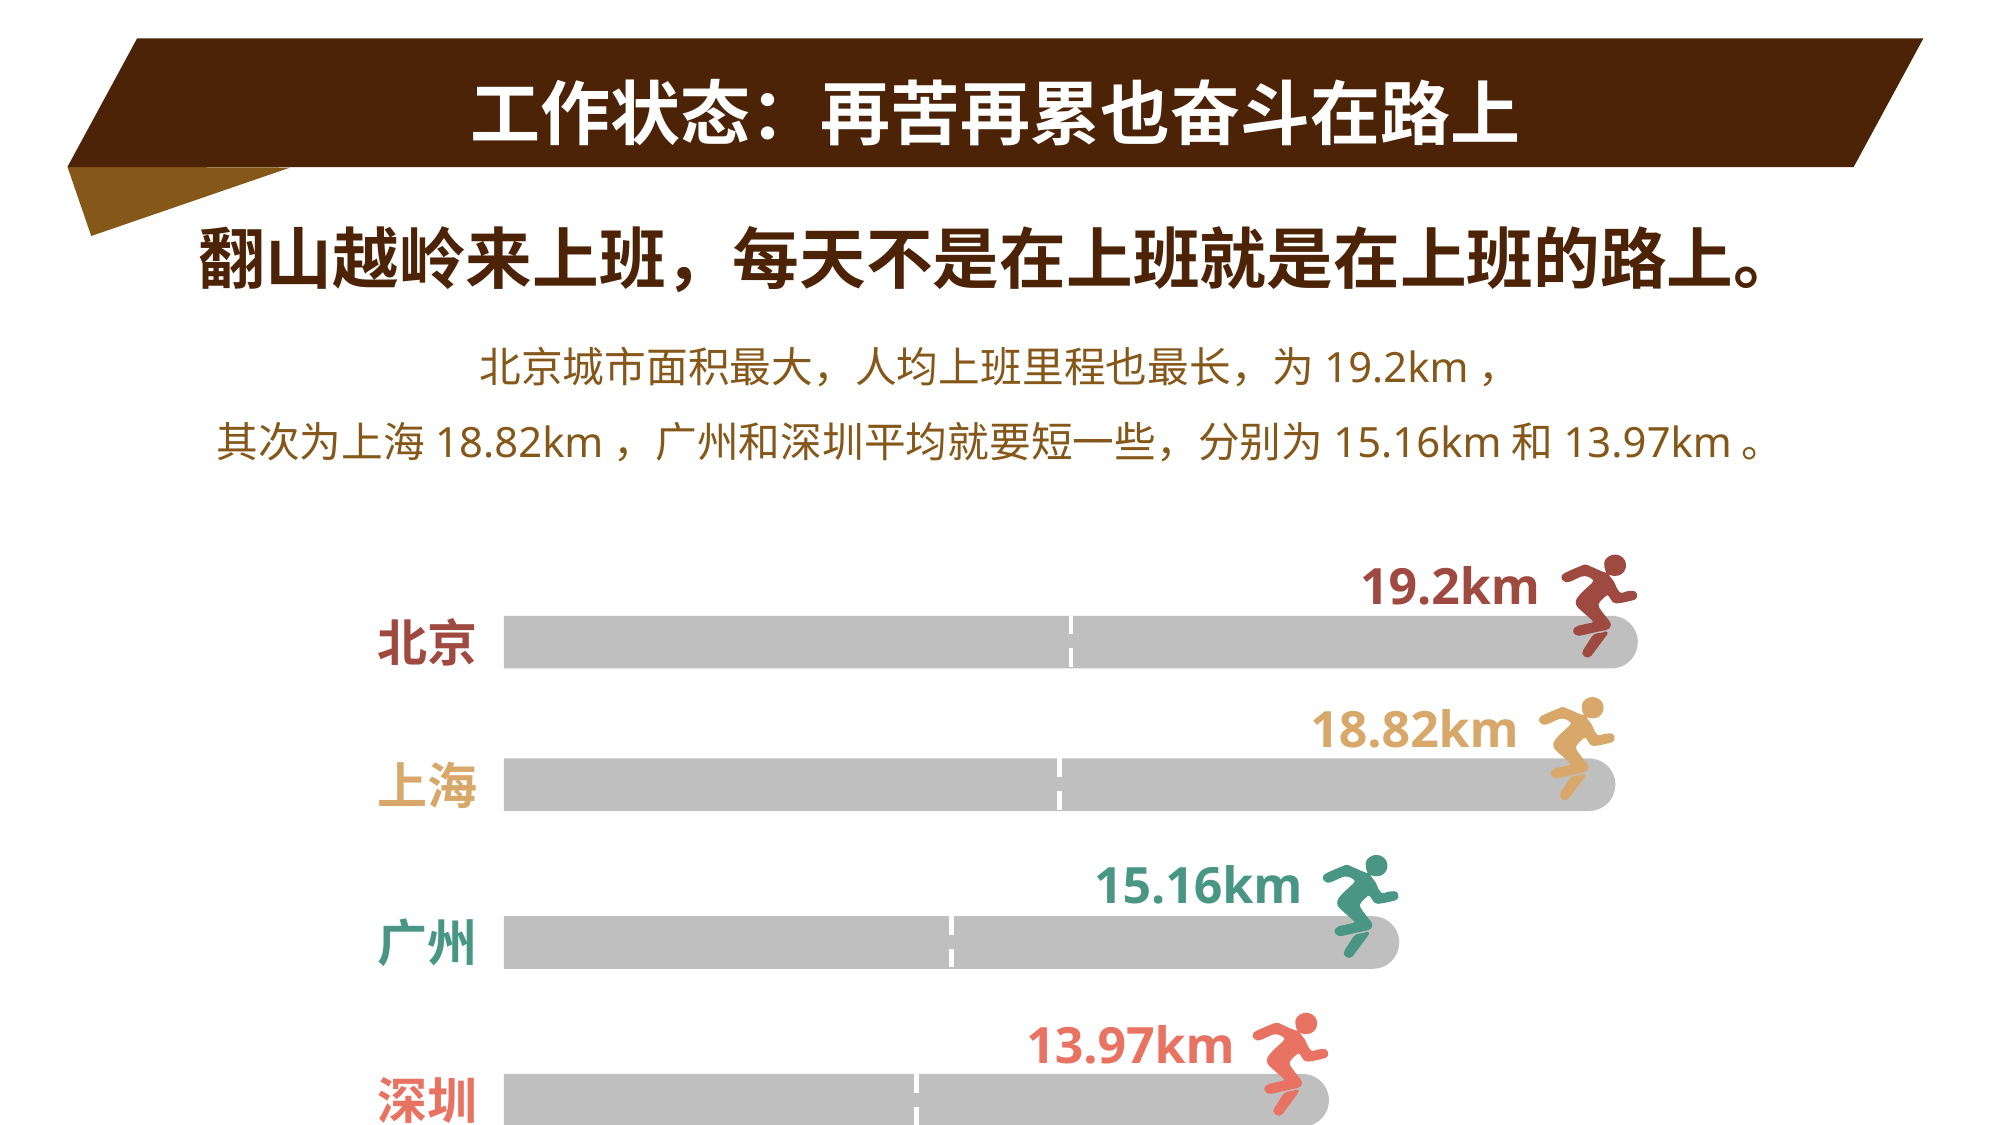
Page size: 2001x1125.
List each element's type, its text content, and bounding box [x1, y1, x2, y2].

text_box 广州 [363, 904, 493, 980]
text_box [502, 1072, 1325, 1125]
text_box 深圳 [363, 1062, 493, 1125]
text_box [1538, 696, 1616, 801]
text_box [1560, 553, 1638, 659]
text_box 19.2km [1345, 547, 1555, 622]
text_box [502, 915, 1395, 970]
text_box 18.82km [1295, 689, 1534, 765]
text_box 15.16km [1079, 845, 1318, 921]
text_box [67, 38, 1924, 204]
text_box 北京城市面积最大，人均上班里程也最长，为19.2km， 其次为上海18.82km，广州和深圳平均就要短一些，分别为15.16km和13.97km。 [167, 308, 1833, 474]
text_box 北京 [363, 603, 493, 679]
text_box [1322, 853, 1400, 959]
text_box [502, 614, 1633, 670]
text_box 上海 [363, 746, 493, 822]
text_box 13.97km [1026, 1013, 1235, 1074]
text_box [1251, 1011, 1329, 1100]
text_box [1251, 1101, 1329, 1117]
text_box [502, 757, 1611, 813]
text_box 翻山越岭来上班，每天不是在上班就是在上班的路上。 [180, 209, 1820, 305]
